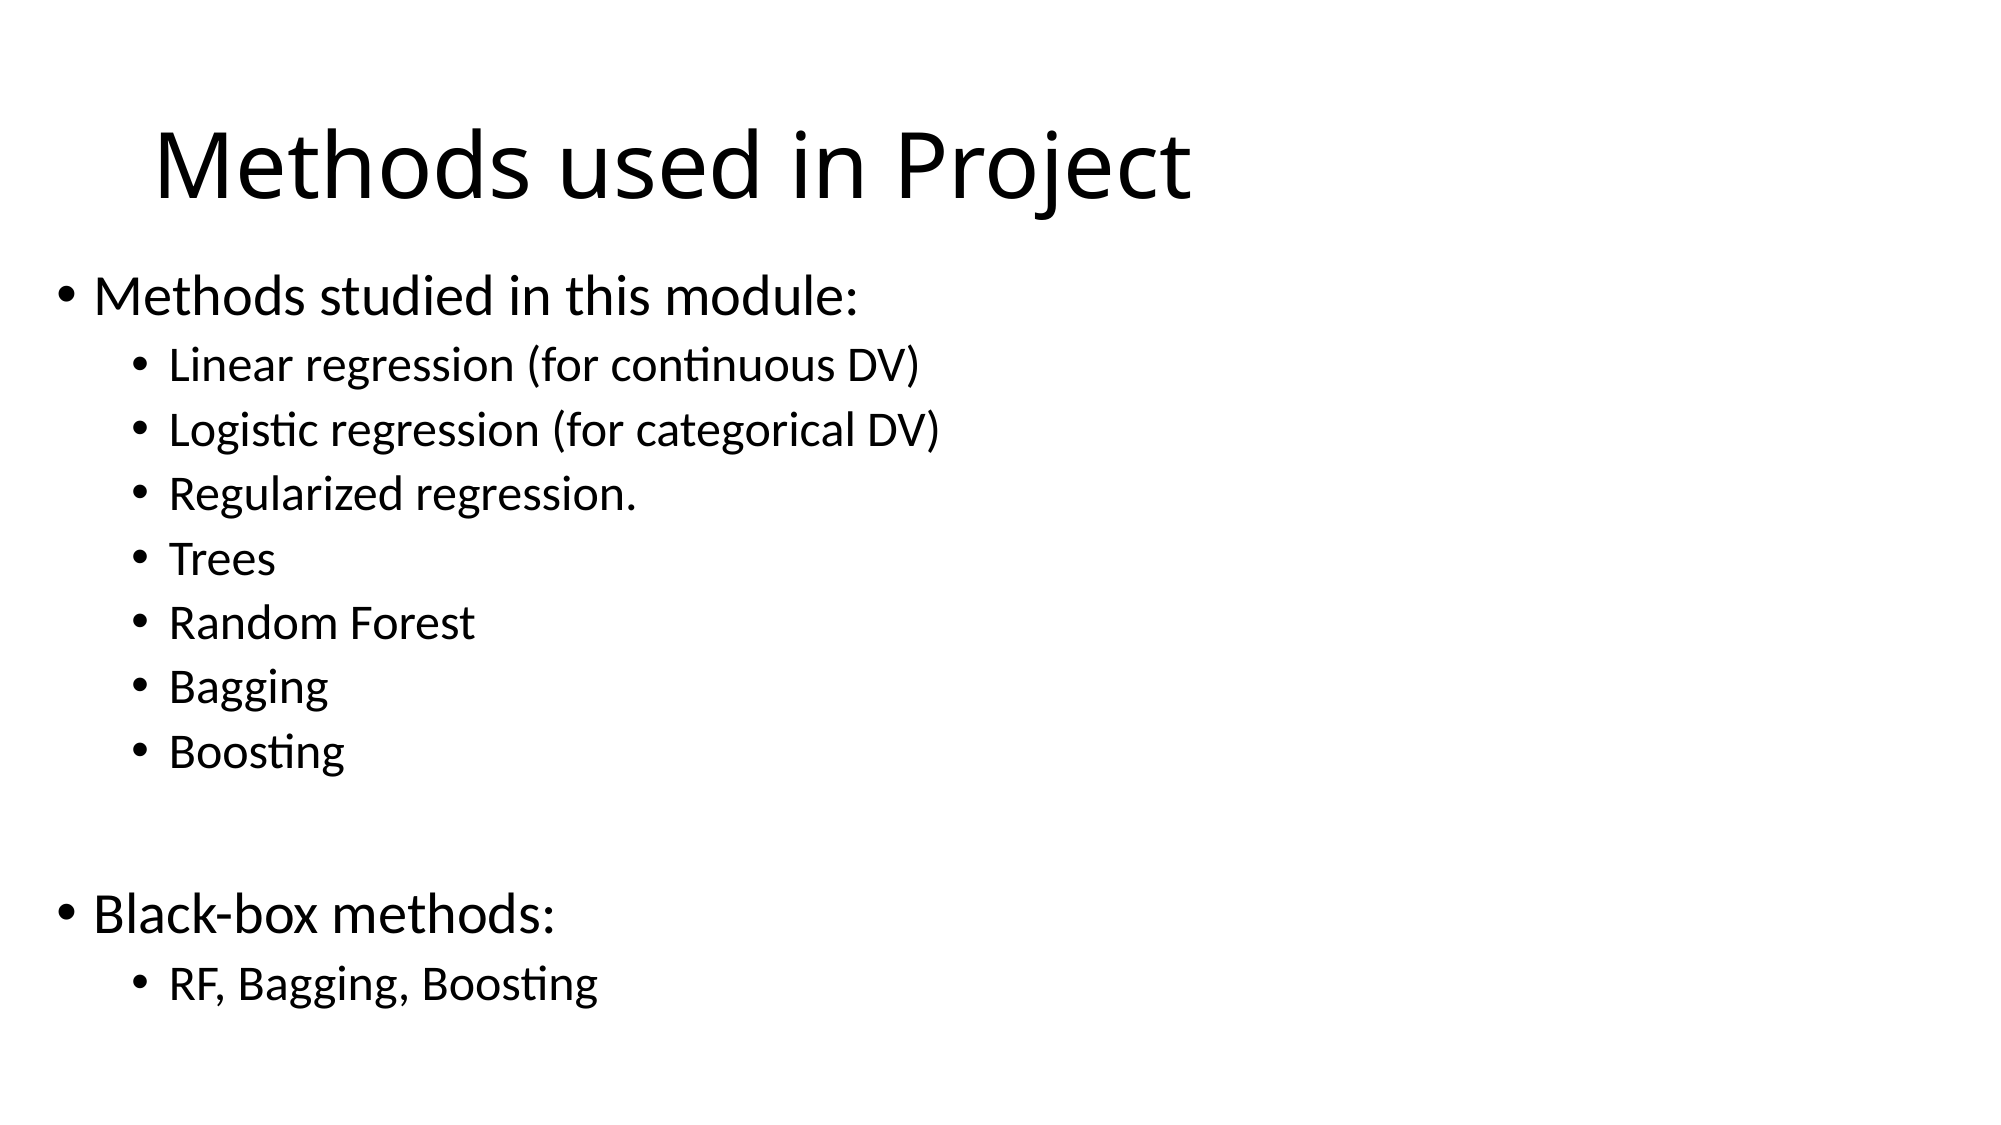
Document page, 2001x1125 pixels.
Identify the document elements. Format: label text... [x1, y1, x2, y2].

list Methods studied in this module: Linear regression (for continuous DV) Logistic regression (for categorical DV) Regularized regression. Trees Random Forest Bagging Boosting Black-box methods: RF, Bagging, Boosting [41, 257, 1953, 1116]
title Methods used in Project [137, 59, 1863, 257]
